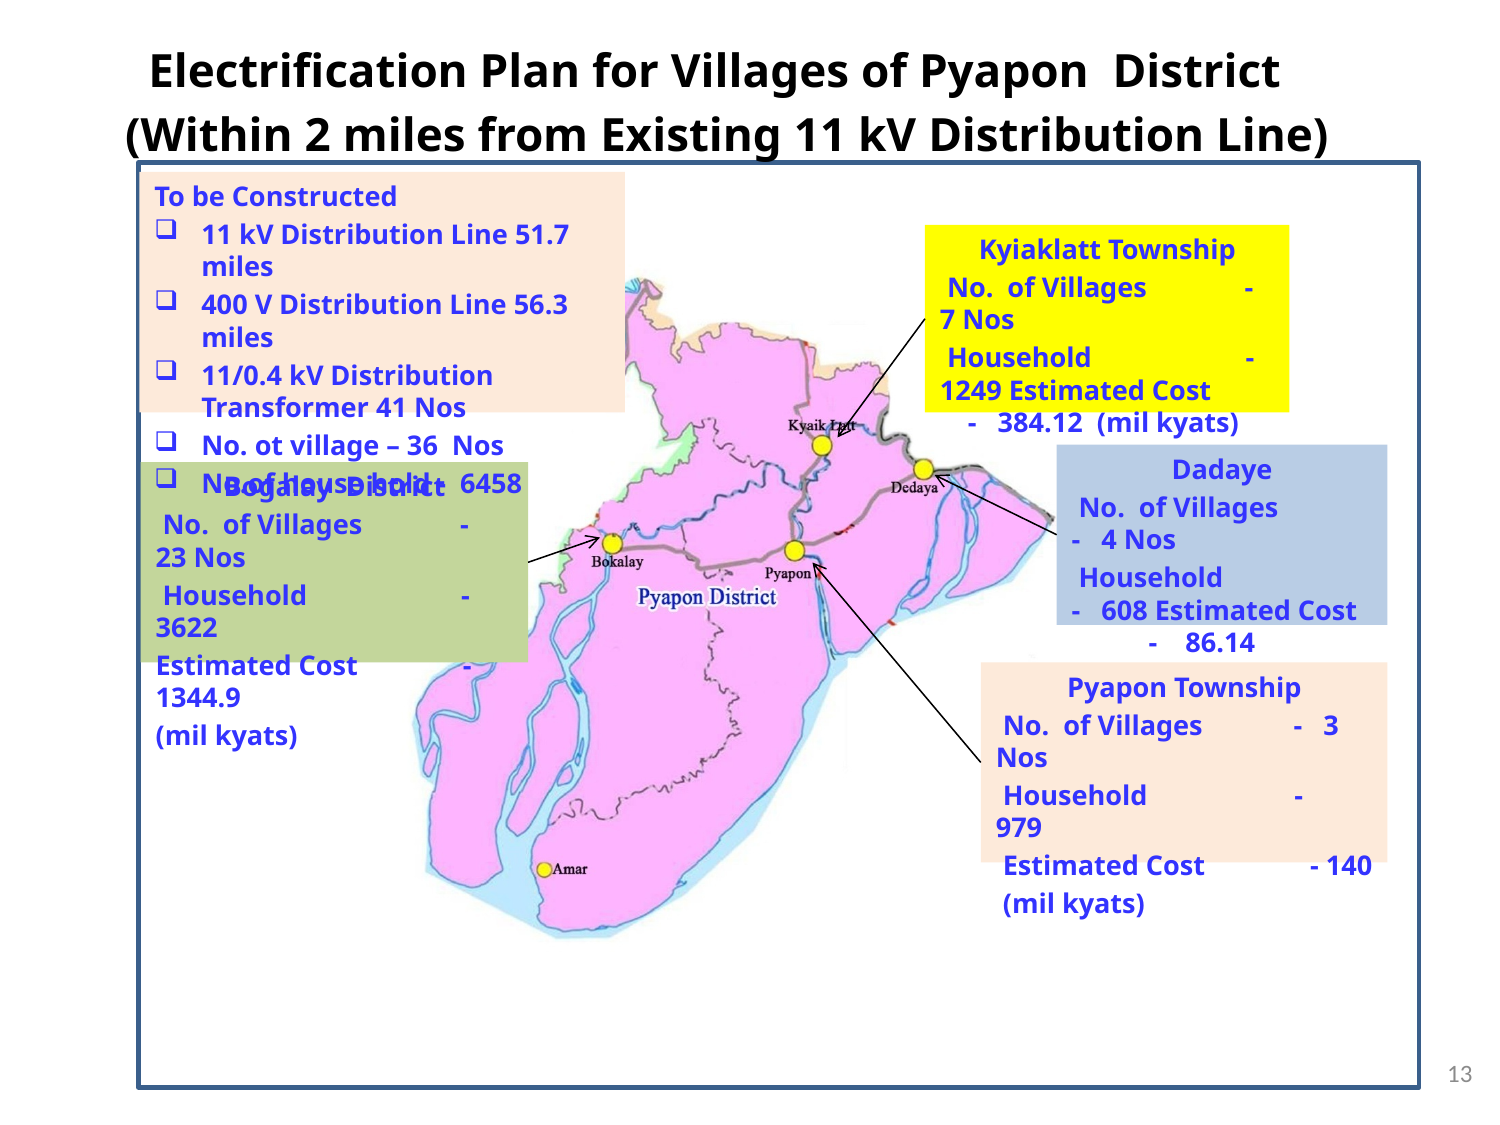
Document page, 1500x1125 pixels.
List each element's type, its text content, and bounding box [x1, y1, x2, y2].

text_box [812, 562, 981, 763]
text_box To be Constructed 11 kV Distribution Line 51.7 miles 400 V Distribution Line 56.3 miles 11/0.4 kV Distribution Transformer 41 Nos No. ot village – 36 Nos No.of house hold - 6458 [139, 171, 625, 413]
slide_number 13 [1137, 1042, 1488, 1103]
text_box Pyapon Township No. of Villages - 3 Nos Household - 979 Estimated Cost - 140 (mil kyats) [1101, 662, 1388, 863]
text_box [837, 318, 926, 438]
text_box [934, 474, 1057, 535]
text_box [527, 537, 601, 563]
text_box [136, 160, 1421, 1090]
text_box Kyiaklatt Township No. of Villages - 7 Nos Household - 1249 Estimated Cost - 384.12 (mil kyats) [1101, 224, 1290, 413]
text_box Electrification Plan for Villages of Pyapon District (Within 2 miles from Existing 11 kV Distribution Line) [34, 34, 1420, 159]
text_box Bogalay District No. of Villages - 23 Nos Household - 3622 Estimated Cost - 1344.9 (mil kyats) [140, 462, 371, 663]
text_box Dadaye No. of Villages - 4 Nos Household - 608 Estimated Cost - 86.14 (mil kyats) [1101, 444, 1388, 625]
picture [376, 174, 1097, 1038]
